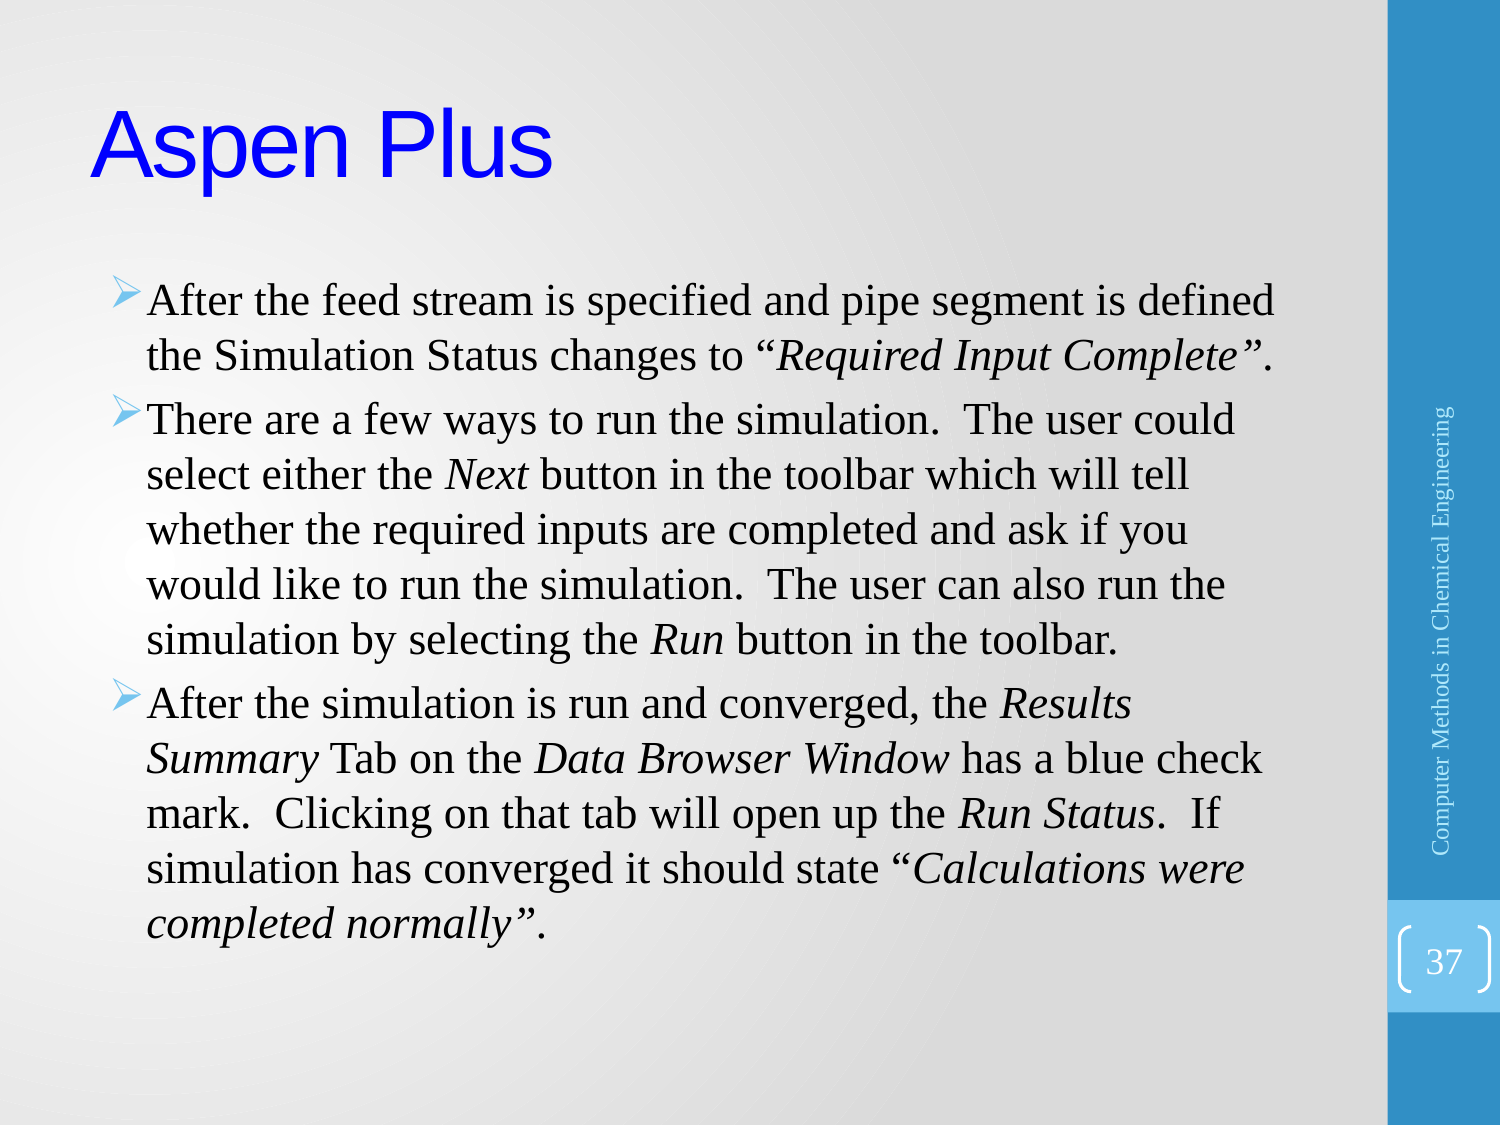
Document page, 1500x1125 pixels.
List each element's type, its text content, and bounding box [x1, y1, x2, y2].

title Aspen Plus [75, 45, 1325, 233]
footer Computer Methods in Chemical Engineering [1408, 391, 1469, 889]
slide_number 37 [1397, 925, 1492, 994]
list After the feed stream is specified and pipe segment is defined the Simulation Status changes to “Required Input Complete”. There are a few ways to run the simulation. The user could select either the Next button in the toolbar which will tell whether the required inputs are completed and ask if you would like to run the simulation. The user can also run the simulation by selecting the Run button in the toolbar. After the simulation is run and converged, the Results Summary Tab on the Data Browser Window has a blue check mark. Clicking on that tab will open up the Run Status. If simulation has converged it should state “Calculations were completed normally”. [75, 262, 1325, 1050]
